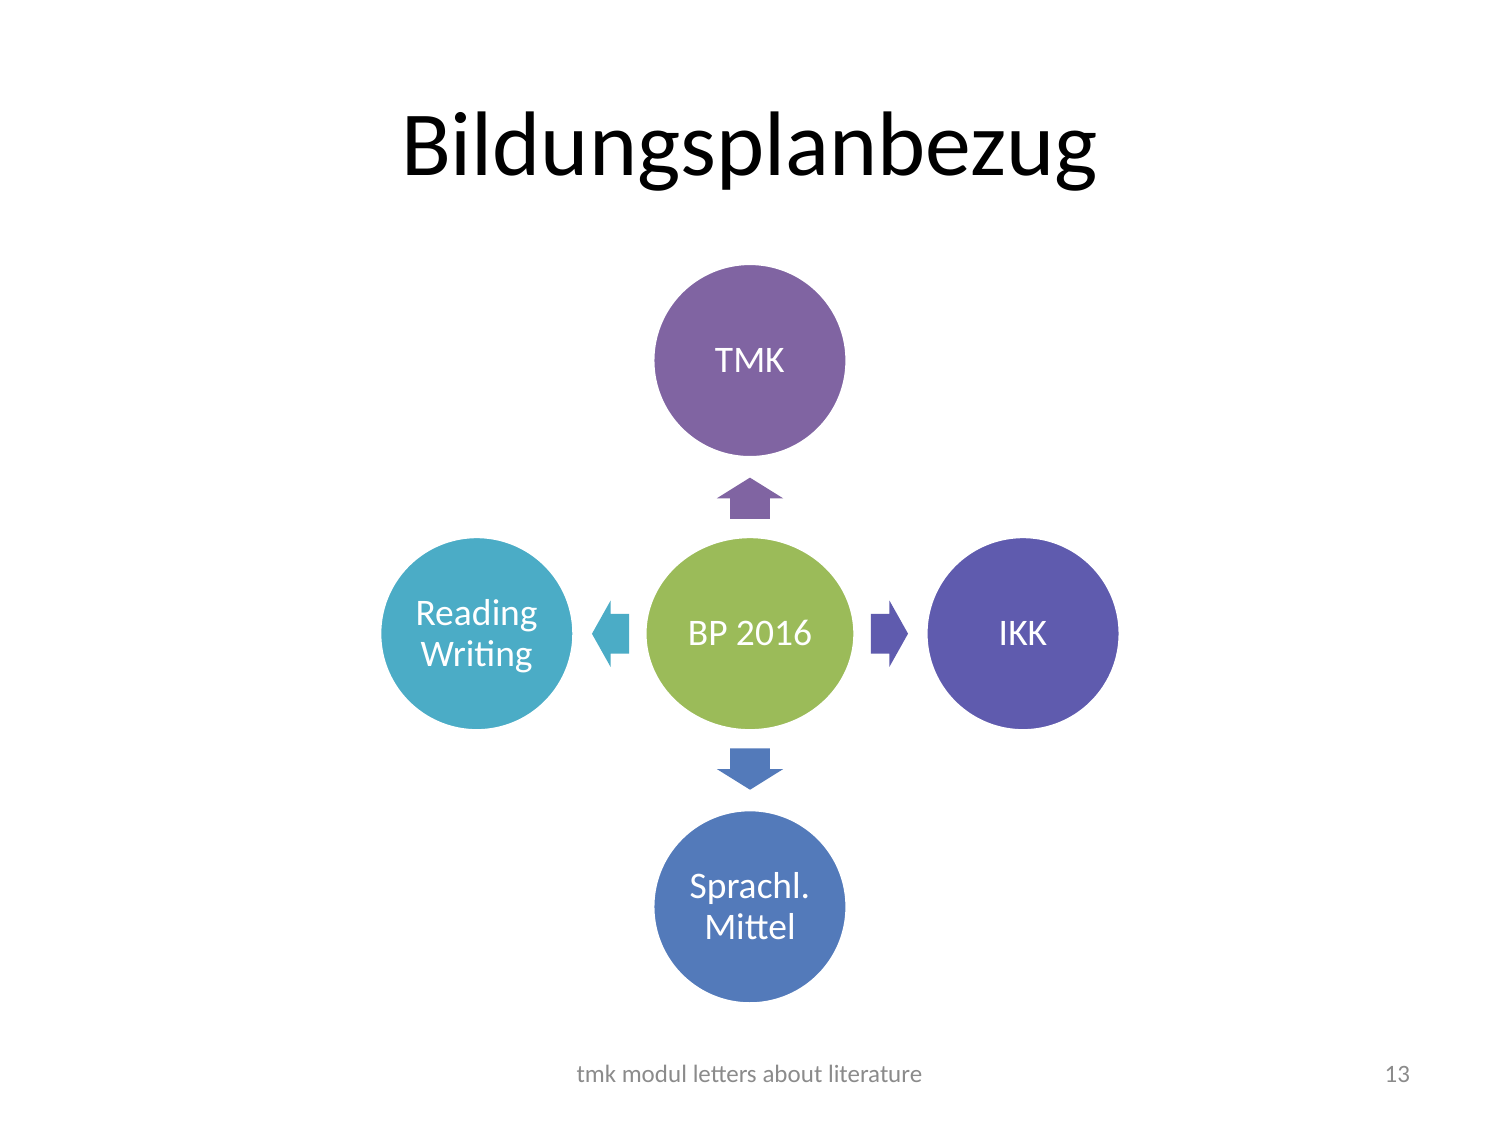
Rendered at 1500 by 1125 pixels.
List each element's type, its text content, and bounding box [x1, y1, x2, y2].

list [74, 262, 1426, 1006]
title Bildungsplanbezug [75, 45, 1425, 233]
footer tmk modul letters about literature [512, 1042, 988, 1103]
slide_number 13 [1074, 1042, 1425, 1103]
